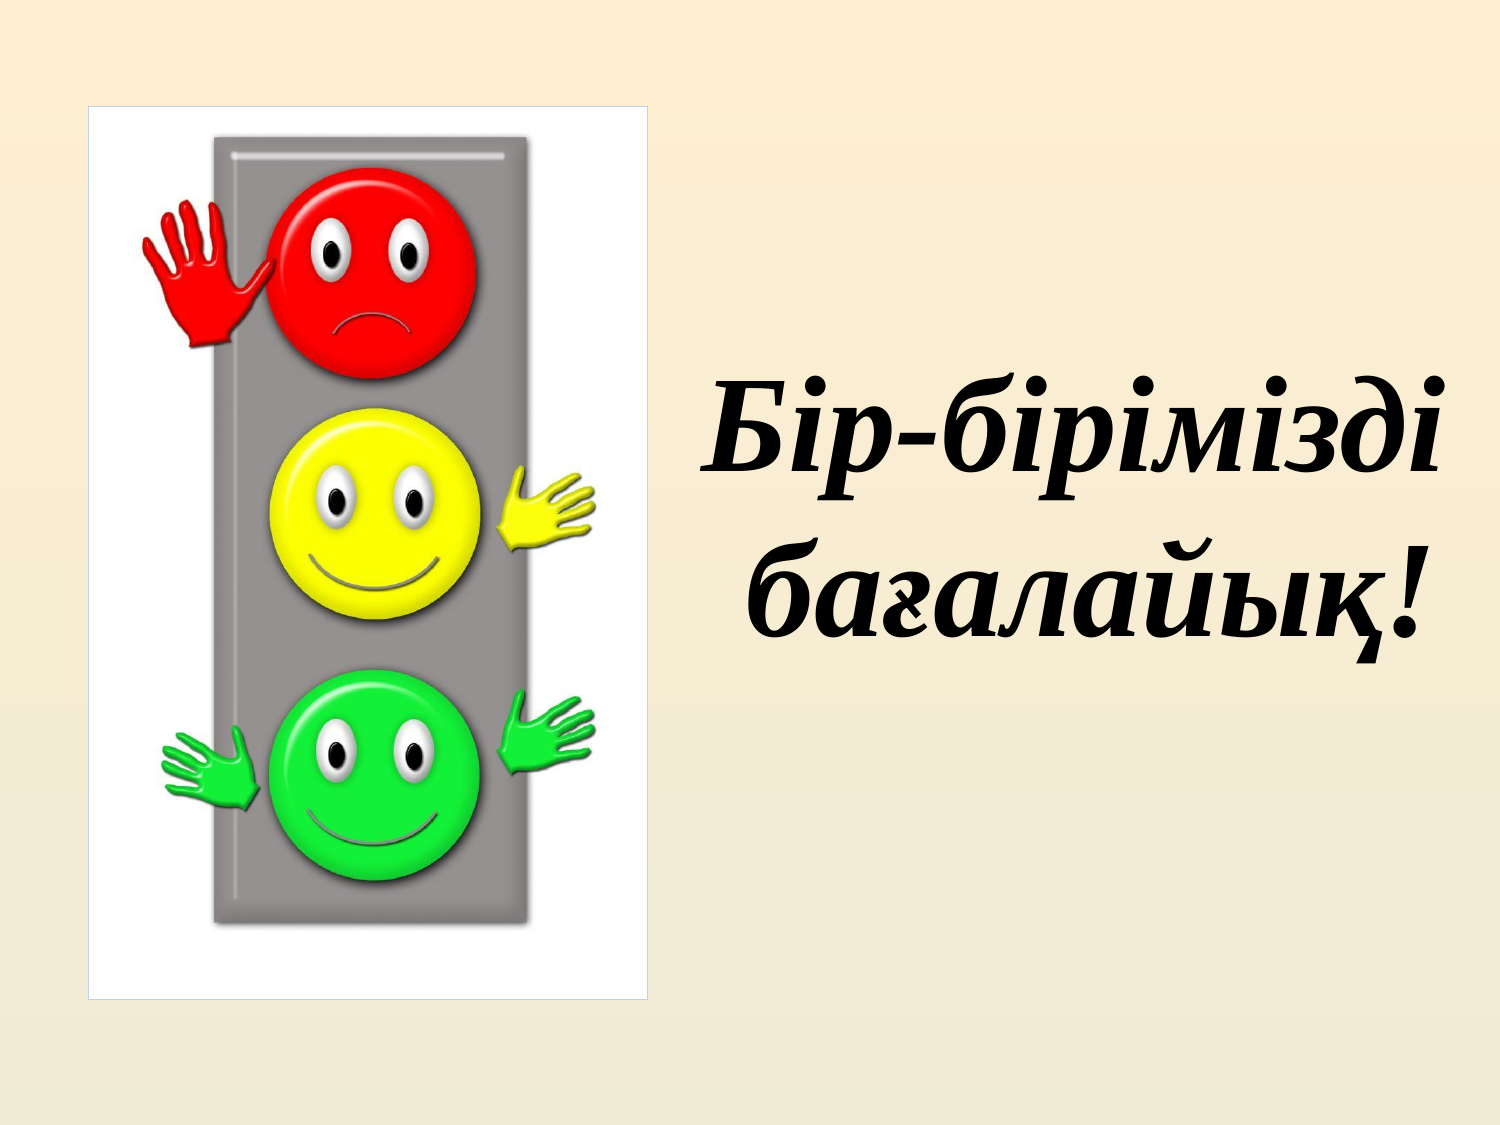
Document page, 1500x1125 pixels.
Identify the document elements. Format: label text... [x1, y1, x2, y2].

picture [88, 105, 648, 1000]
text_box Бір-бірімізді бағалайық! [687, 326, 1496, 671]
